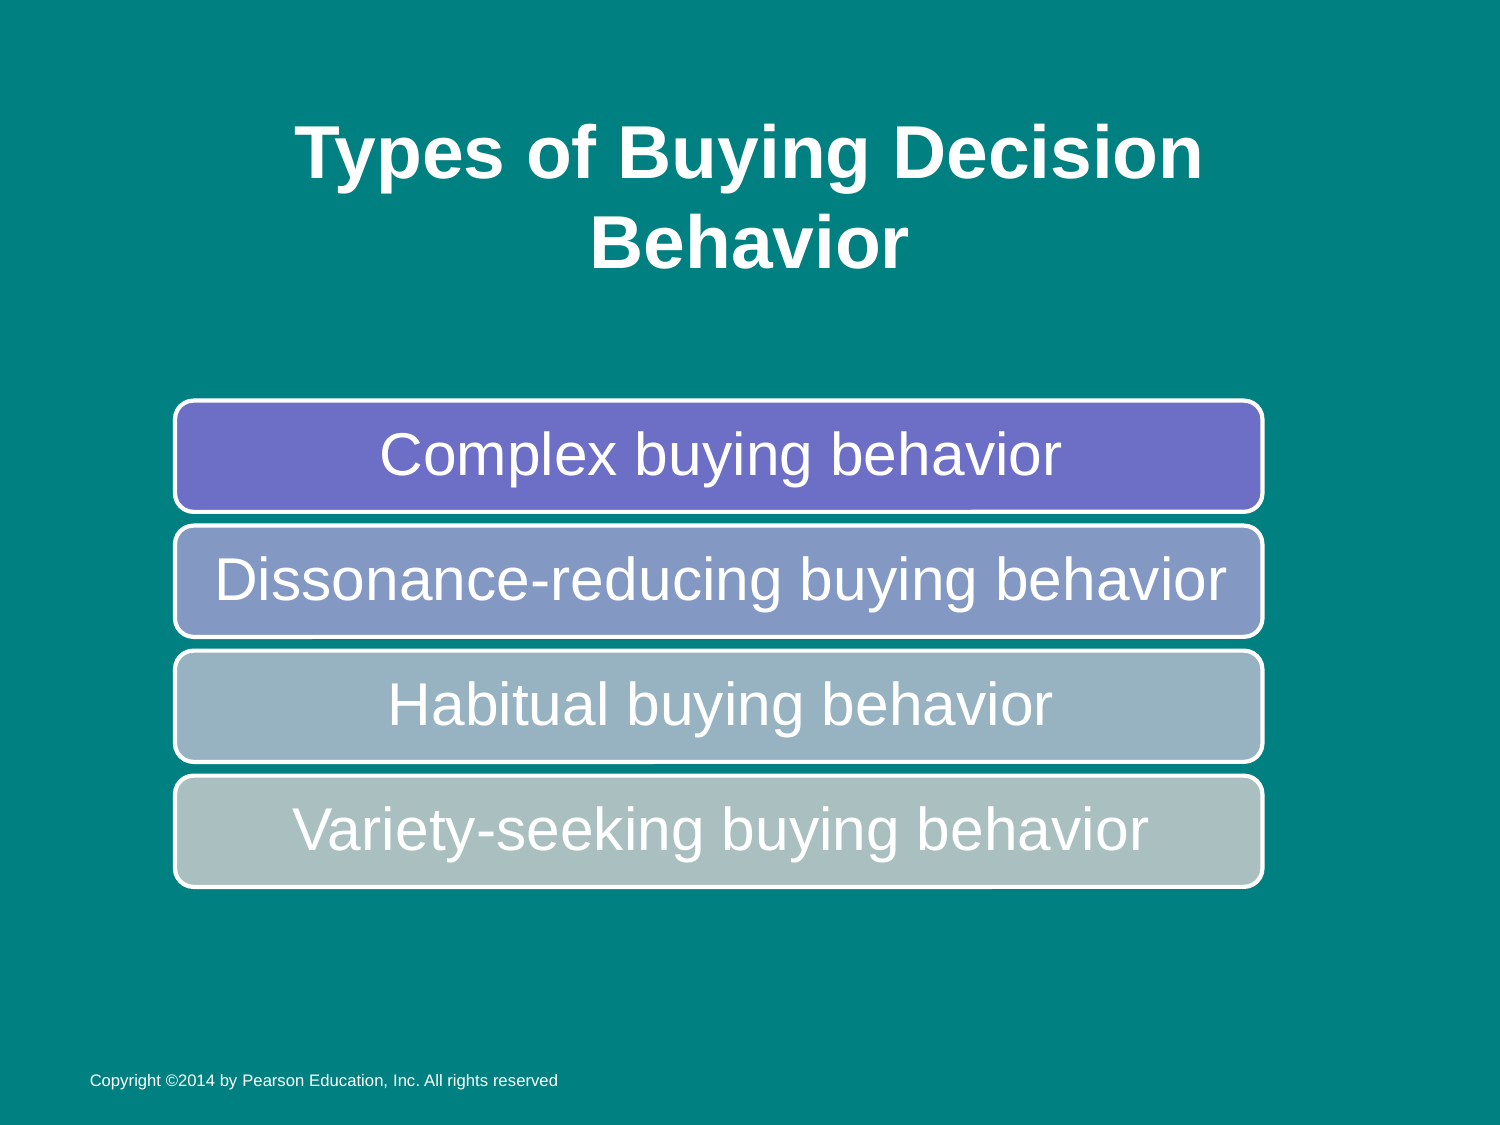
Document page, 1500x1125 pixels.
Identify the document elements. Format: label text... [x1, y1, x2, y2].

title Types of Buying Decision Behavior [112, 99, 1388, 288]
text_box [174, 274, 1263, 1013]
text_box Copyright ©2014 by Pearson Education, Inc. All rights reserved [74, 1062, 825, 1098]
